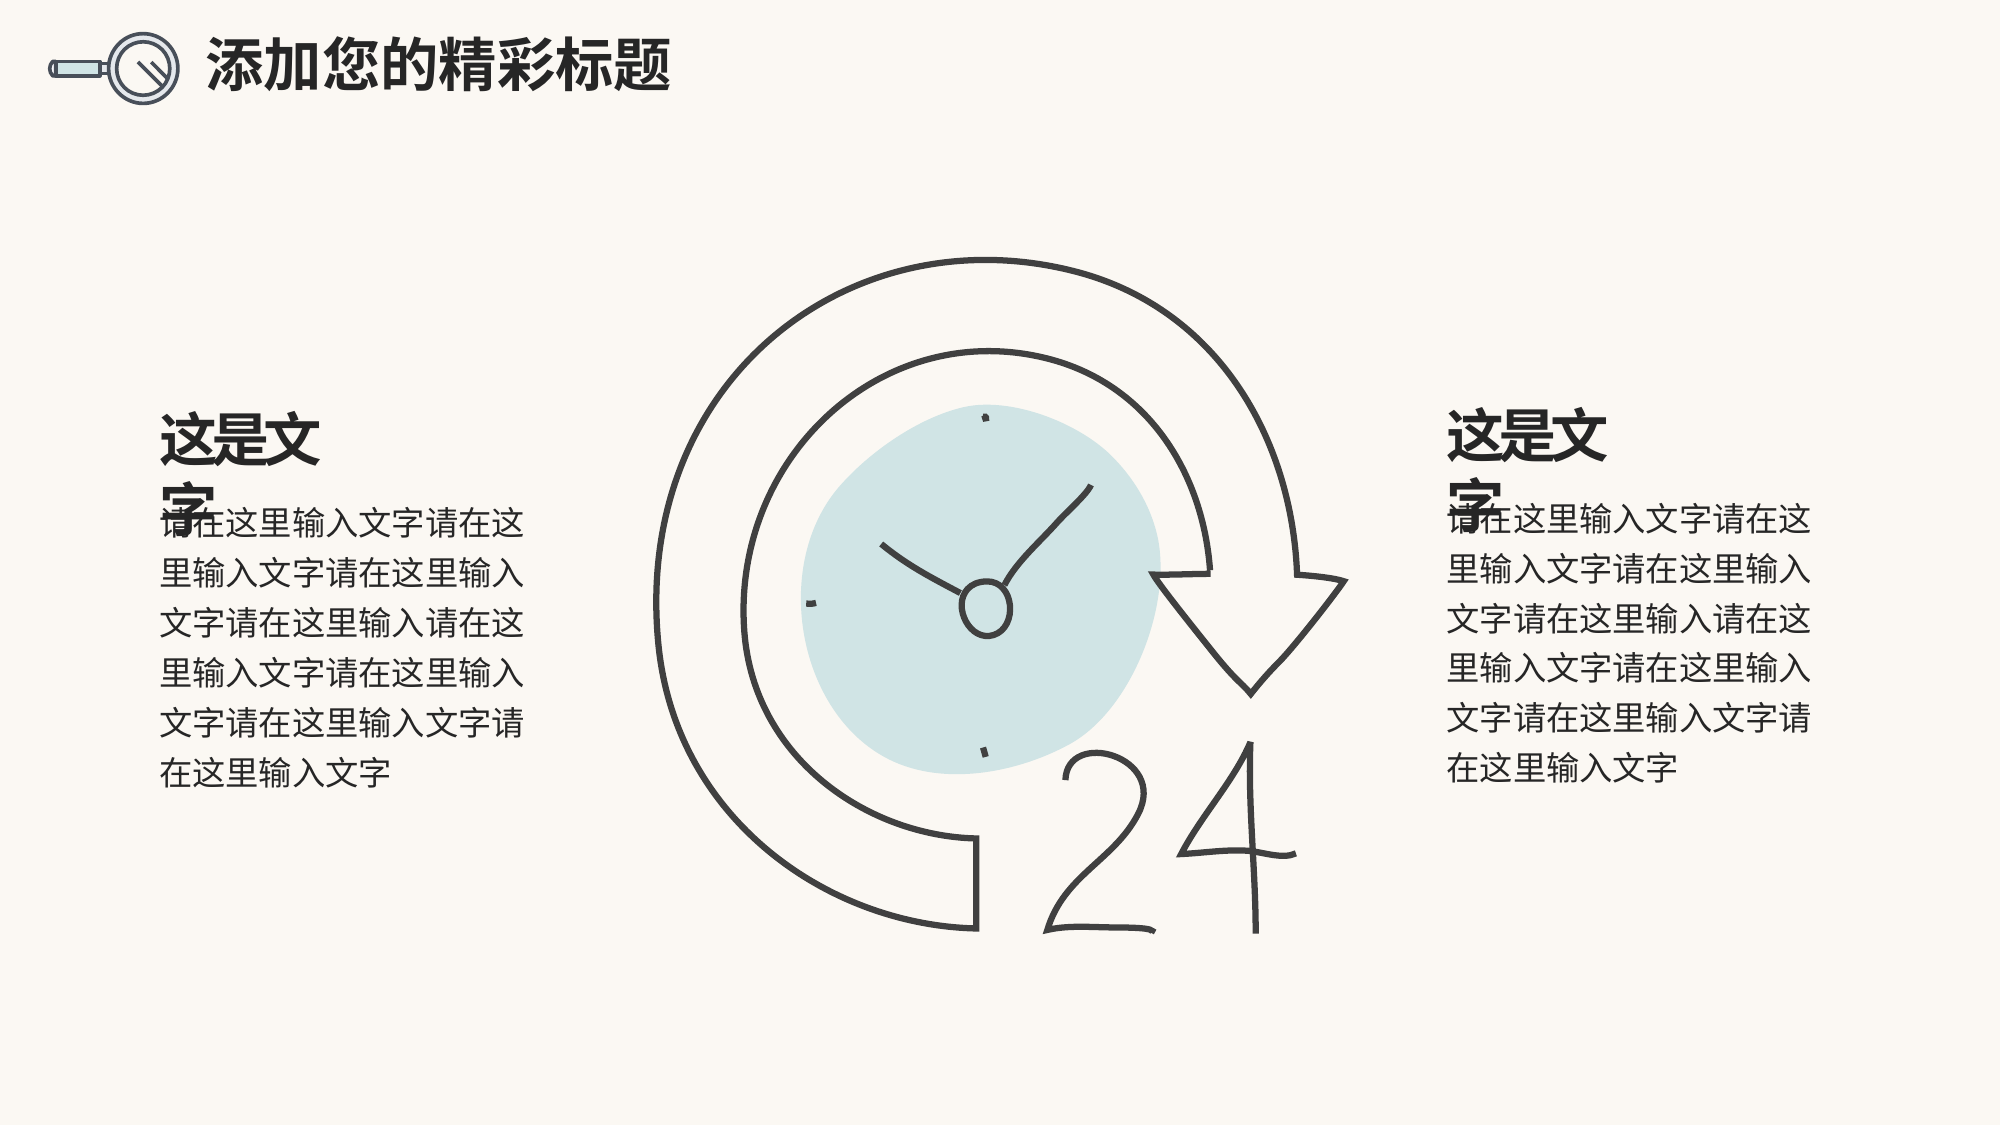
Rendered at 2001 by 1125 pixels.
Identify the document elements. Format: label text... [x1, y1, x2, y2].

text_box 这是文字 [144, 396, 386, 551]
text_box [48, 30, 178, 104]
text_box 添加您的精彩标题 [191, 20, 693, 106]
text_box 这是文字 [1432, 391, 1673, 547]
text_box [656, 259, 1344, 929]
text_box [800, 404, 1161, 775]
text_box 请在这里输入文字请在这里输入文字请在这里输入文字请在这里输入请在这里输入文字请在这里输入文字请在这里输入文字请在这里输入文字 [144, 484, 572, 800]
text_box 请在这里输入文字请在这里输入文字请在这里输入文字请在这里输入请在这里输入文字请在这里输入文字请在这里输入文字请在这里输入文字 [1431, 480, 1860, 795]
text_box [1047, 742, 1296, 934]
